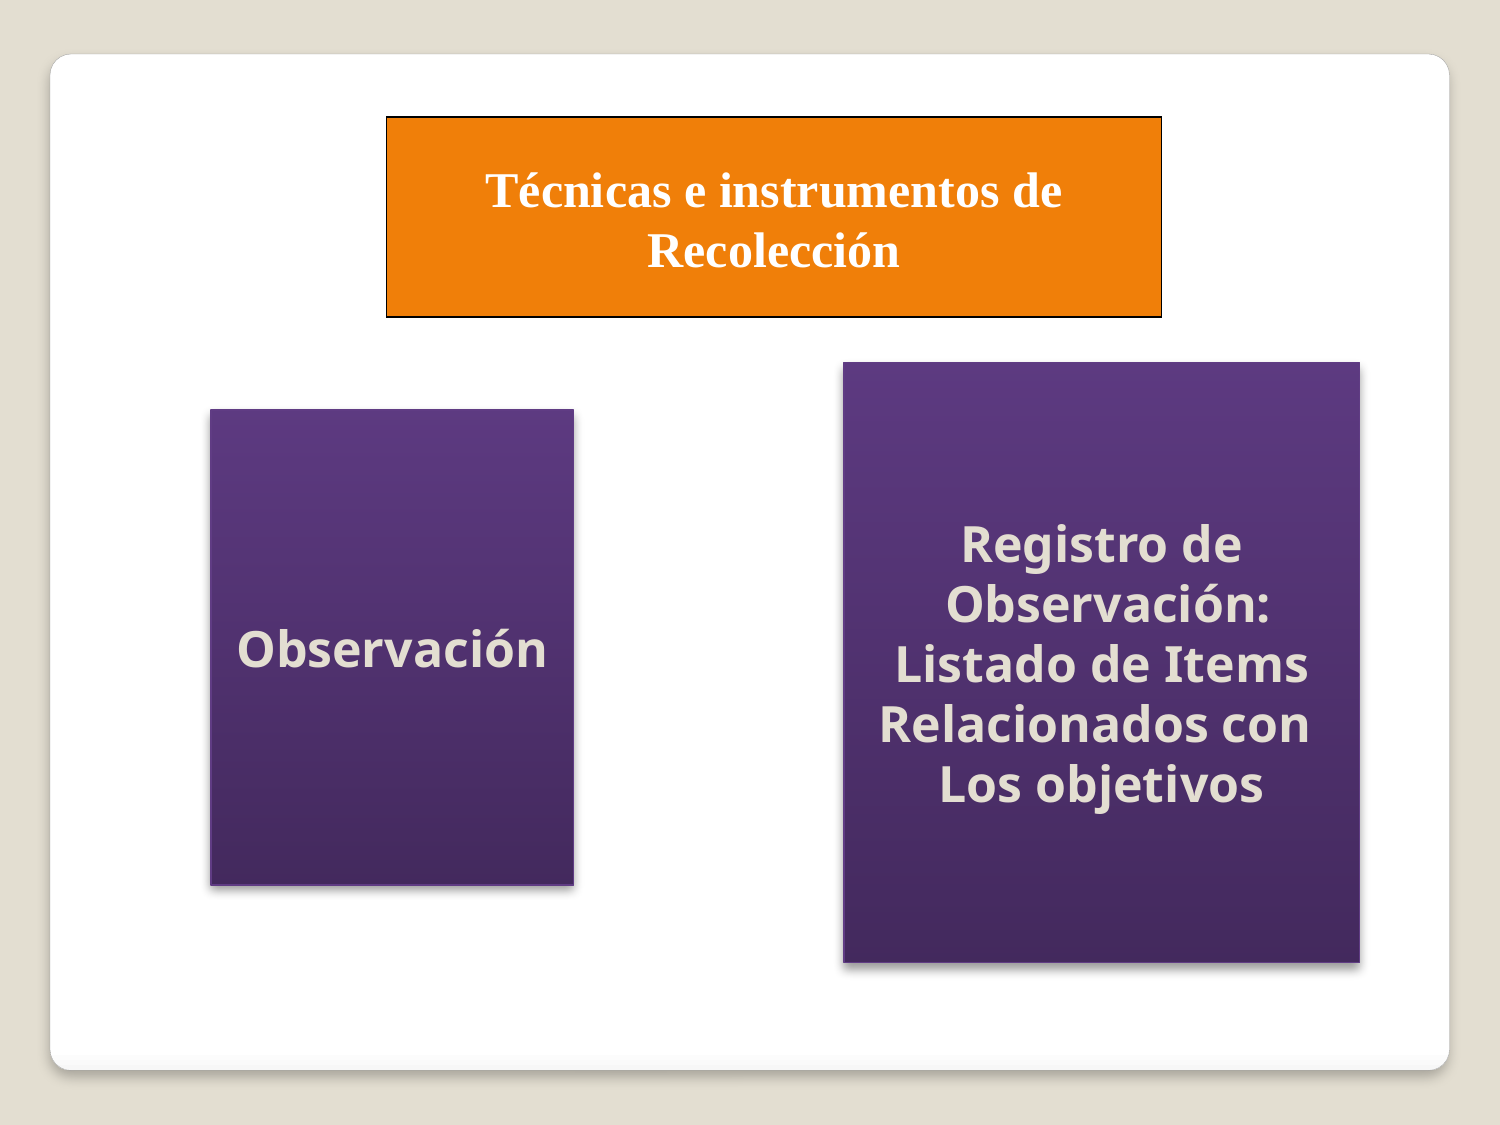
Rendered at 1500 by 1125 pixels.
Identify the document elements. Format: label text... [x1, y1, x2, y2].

text_box Técnicas e instrumentos de Recolección [386, 117, 1162, 318]
text_box Registro de Observación: Listado de Items Relacionados con Los objetivos [843, 362, 1360, 963]
text_box Observación [210, 409, 574, 886]
